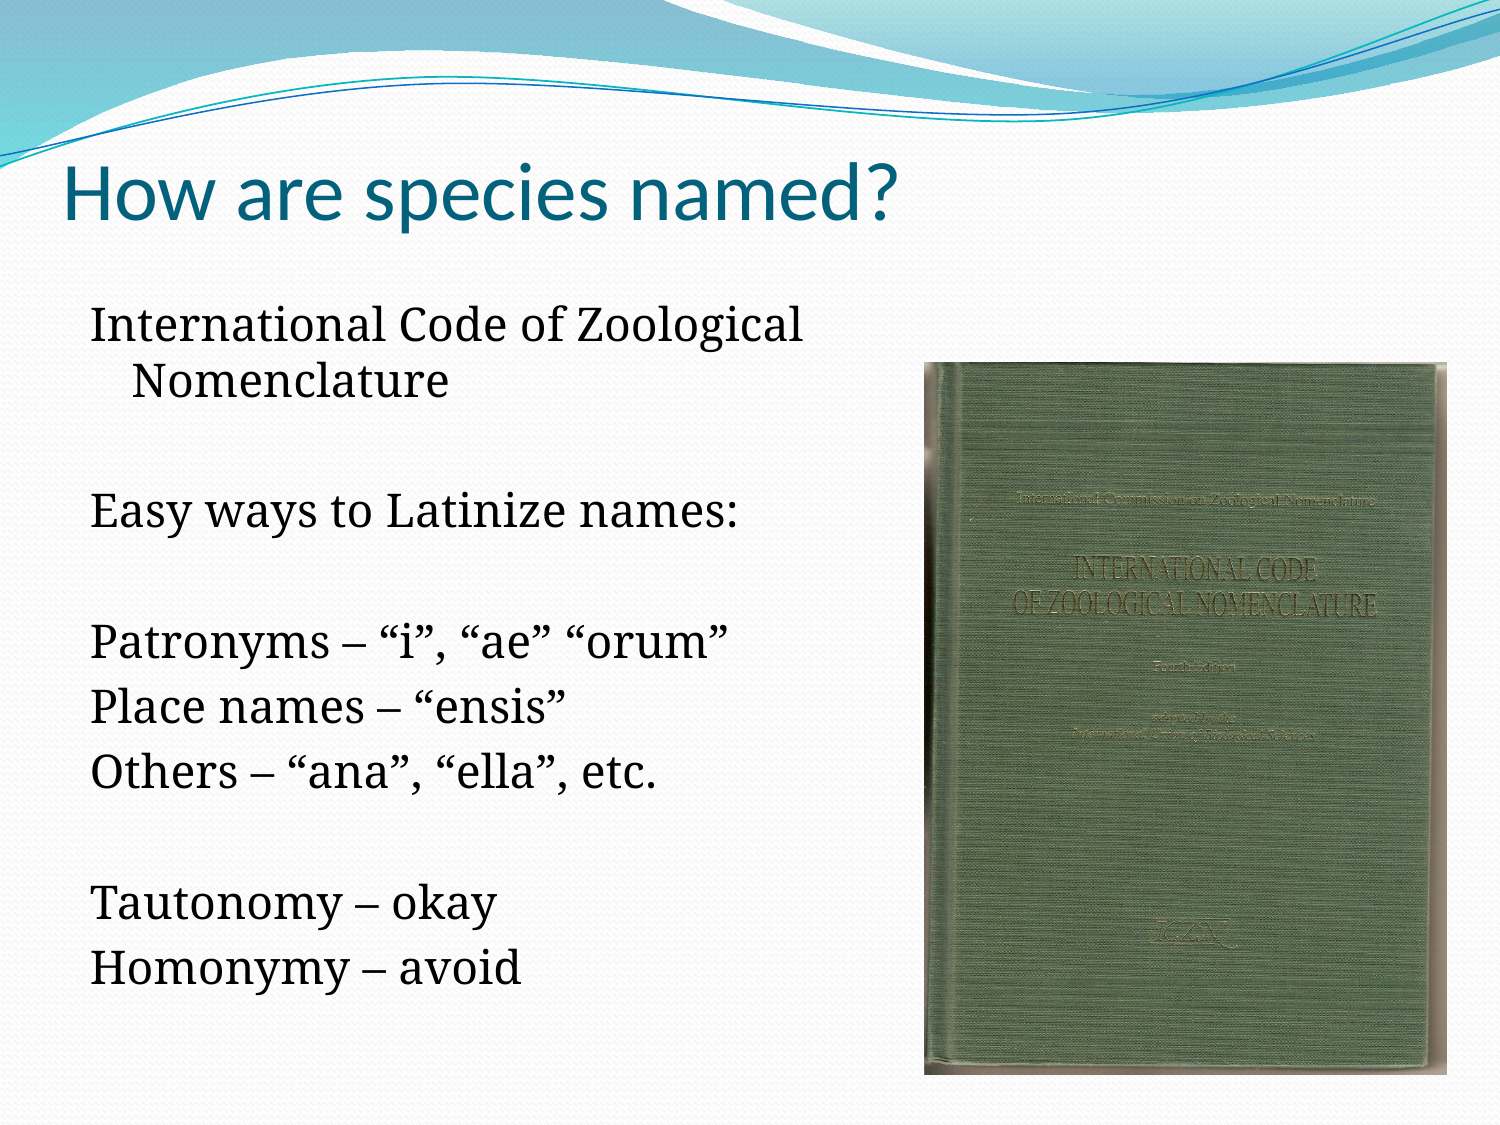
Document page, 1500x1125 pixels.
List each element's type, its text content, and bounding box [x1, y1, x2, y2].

list International Code of Zoological Nomenclature Easy ways to Latinize names: Patronyms – “i”, “ae” “orum” Place names – “ensis” Others – “ana”, “ella”, etc. Tautonomy – okay Homonymy – avoid [75, 287, 938, 1008]
picture [924, 362, 1447, 1076]
title How are species named? [62, 50, 1413, 238]
